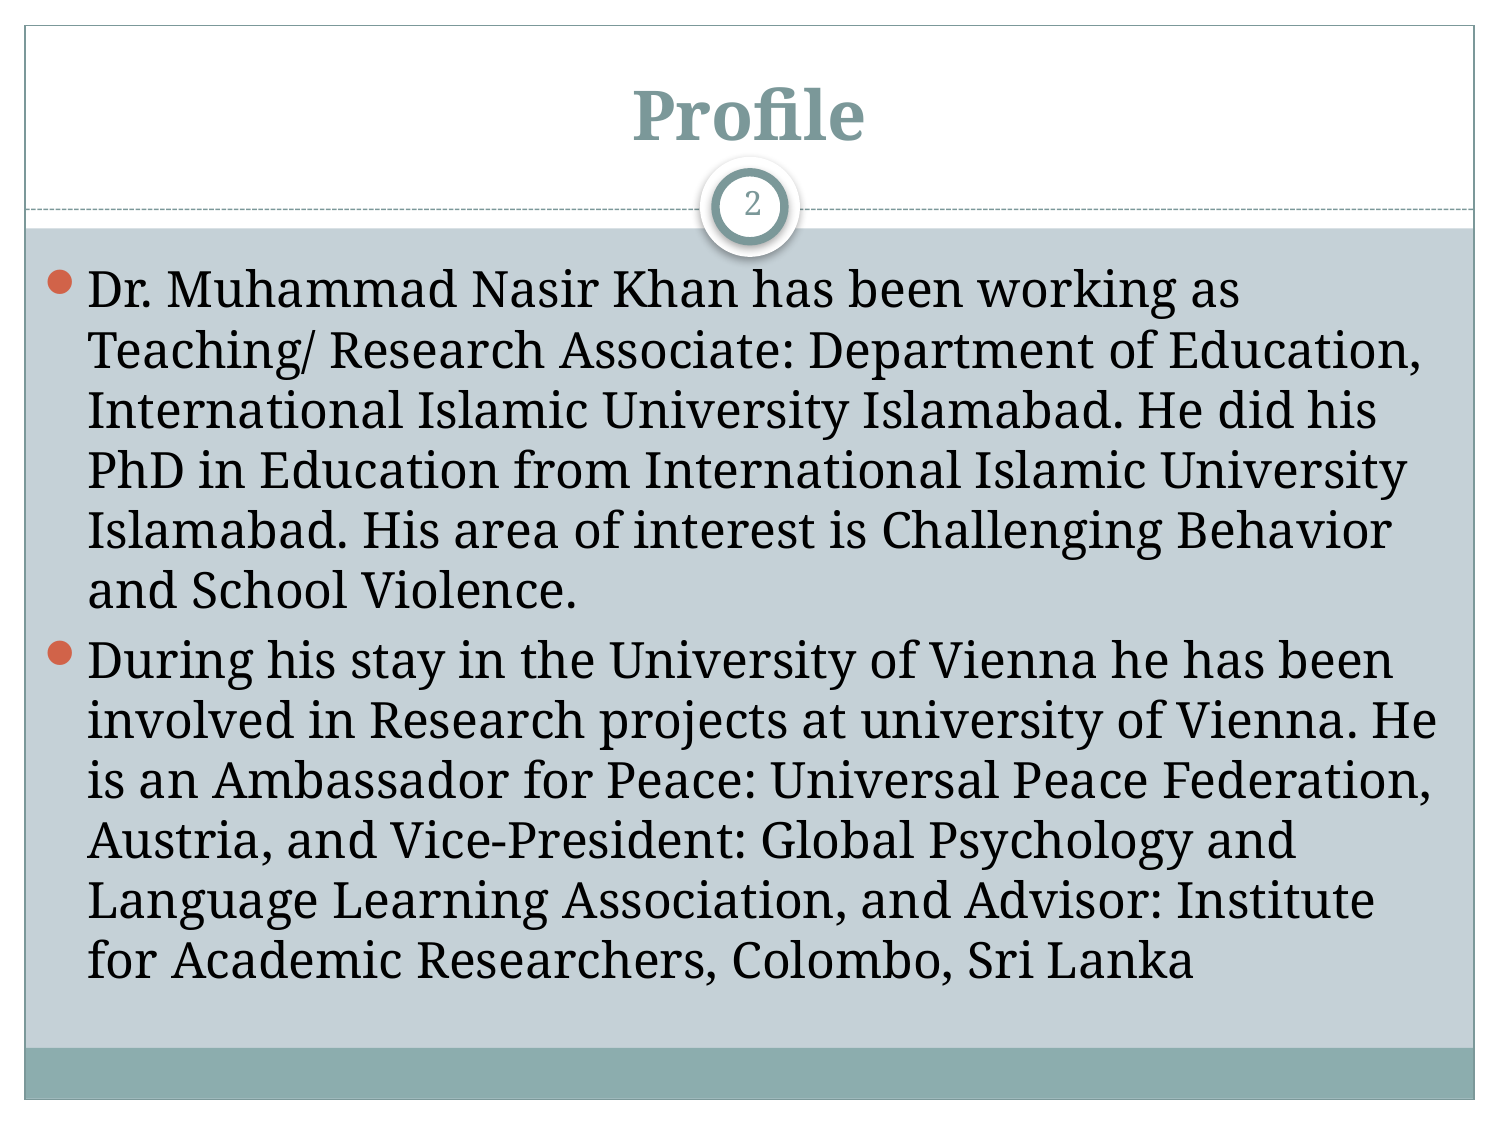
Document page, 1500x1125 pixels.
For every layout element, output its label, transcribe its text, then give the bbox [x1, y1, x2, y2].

list Dr. Muhammad Nasir Khan has been working as Teaching/ Research Associate: Department of Education, International Islamic University Islamabad. He did his PhD in Education from International Islamic University Islamabad. His area of interest is Challenging Behavior and School Violence. During his stay in the University of Vienna he has been involved in Research projects at university of Vienna. He is an Ambassador for Peace: Universal Peace Federation, Austria, and Vice-President: Global Psychology and Language Learning Association, and Advisor: Institute for Academic Researchers, Colombo, Sri Lanka [29, 250, 1459, 1035]
slide_number 2 [715, 168, 791, 241]
title Profile [49, 37, 1450, 162]
